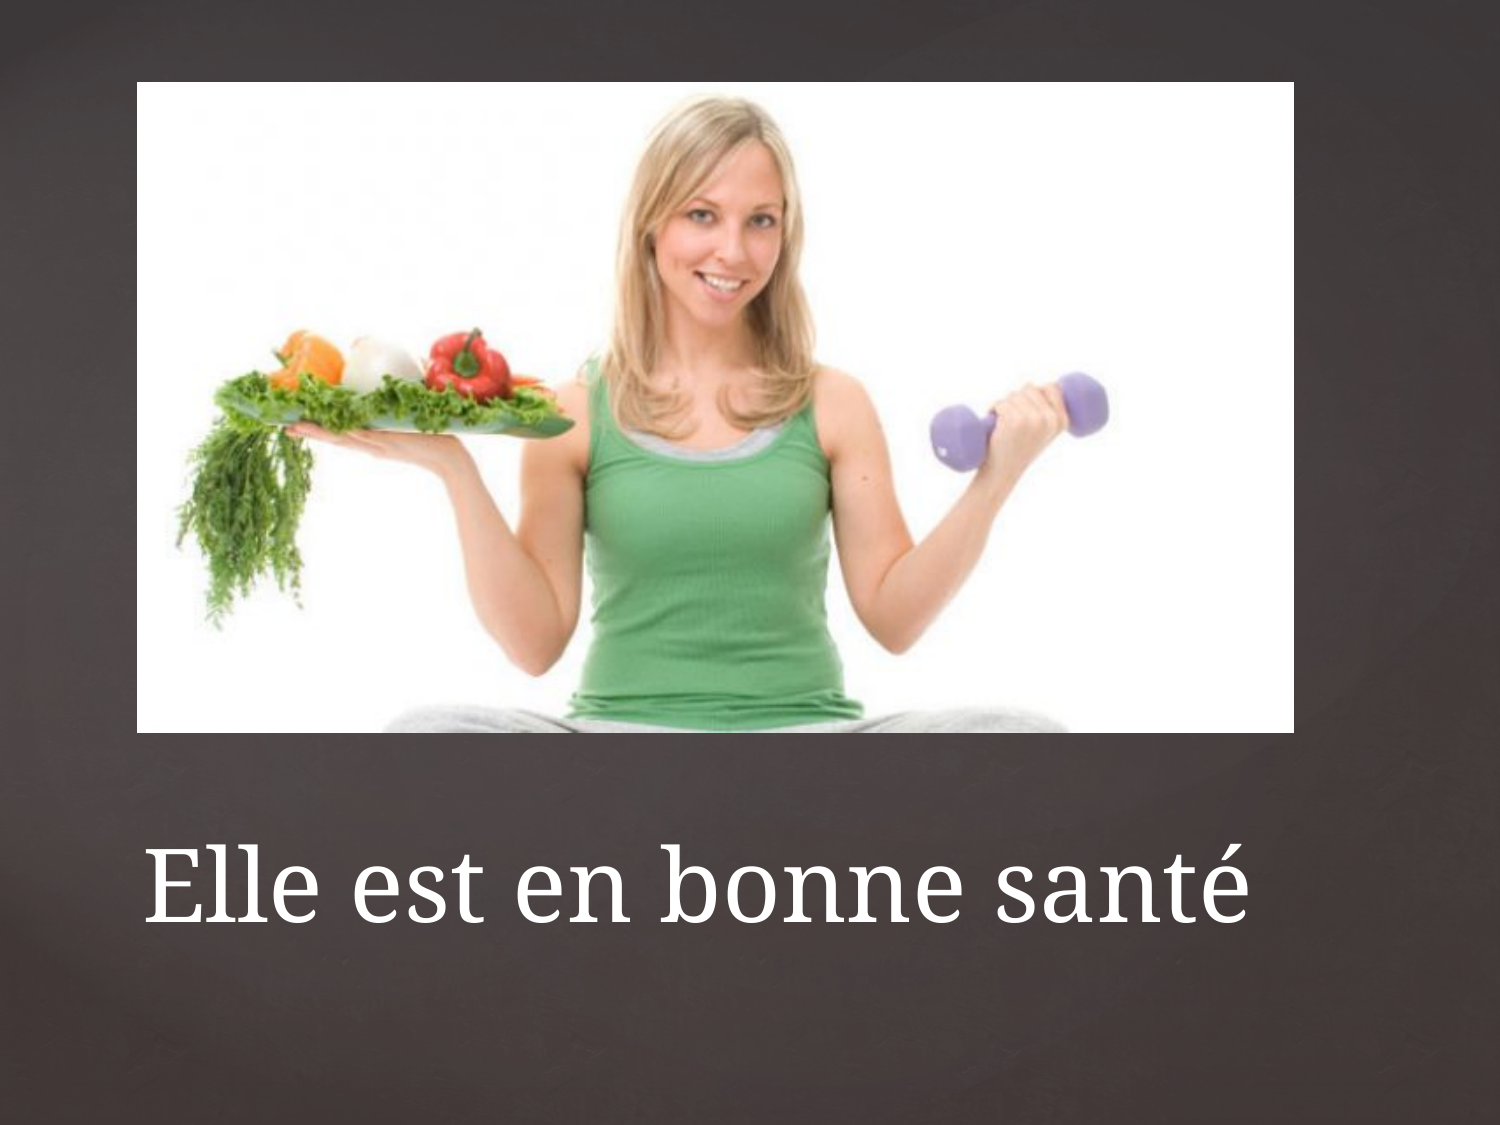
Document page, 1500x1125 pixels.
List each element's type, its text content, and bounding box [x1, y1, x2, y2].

title Elle est en bonne santé [127, 800, 1365, 950]
picture [136, 82, 1295, 734]
